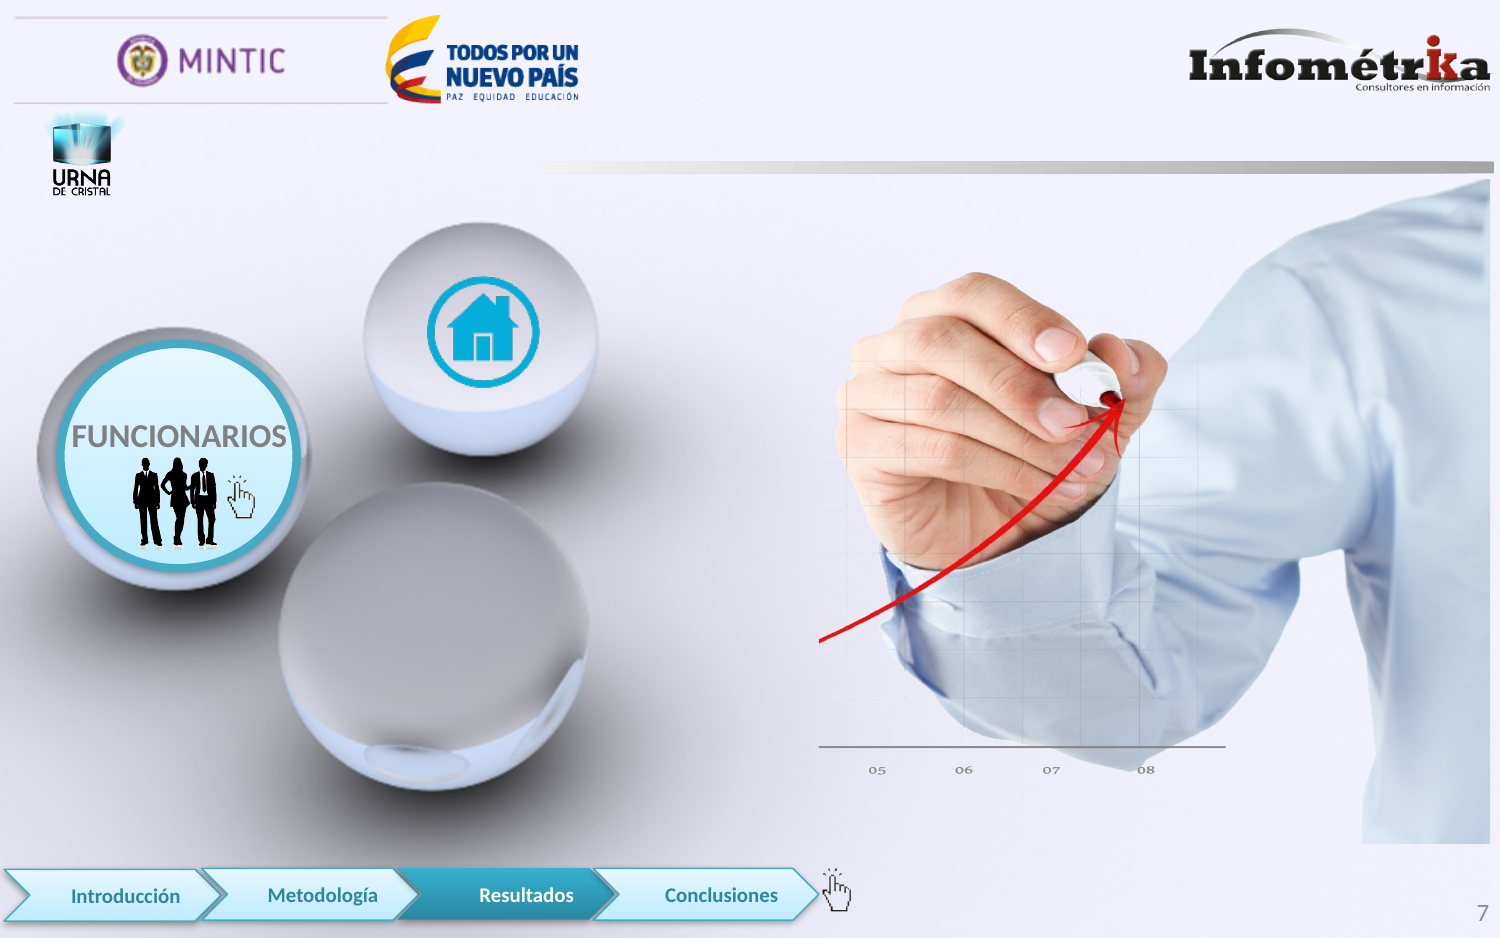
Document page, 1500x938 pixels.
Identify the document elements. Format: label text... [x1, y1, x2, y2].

text_box Introducción [3, 868, 218, 922]
picture [0, 0, 1500, 938]
text_box Resultados [397, 868, 610, 920]
text_box Metodología [201, 867, 414, 921]
slide_number 7 [1154, 886, 1500, 936]
text_box Conclusiones [592, 867, 813, 921]
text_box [54, 343, 305, 569]
